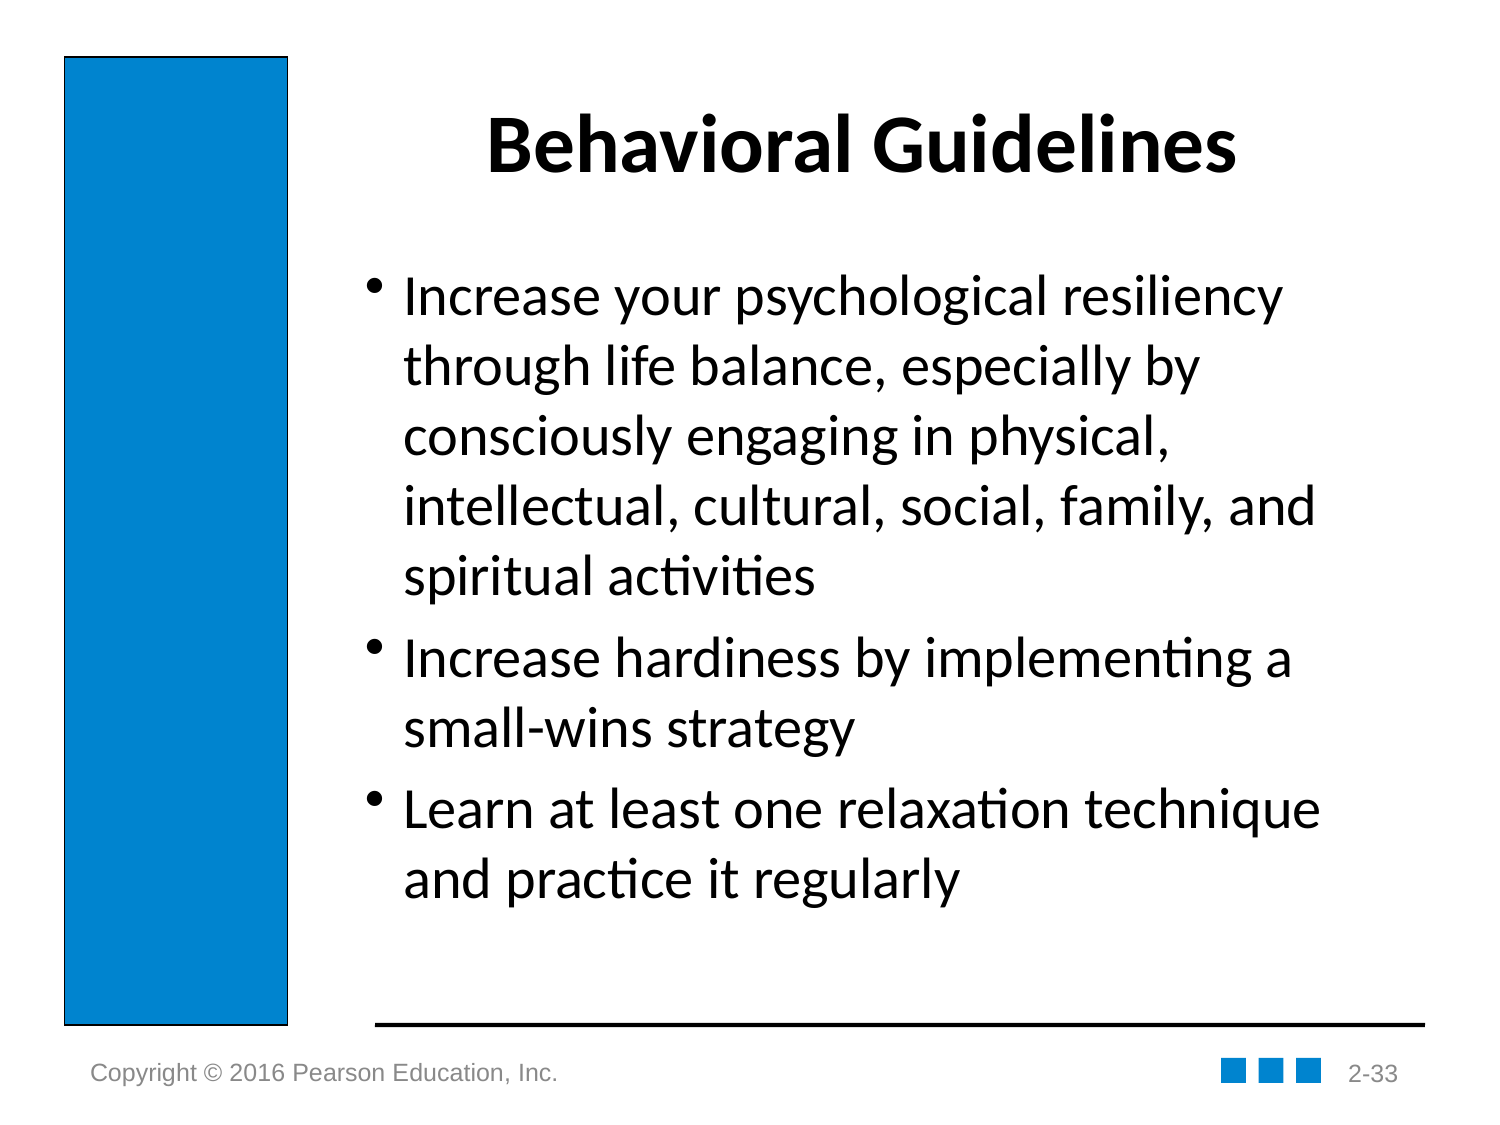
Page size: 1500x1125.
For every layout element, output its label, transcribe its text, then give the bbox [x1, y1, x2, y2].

text_box [1296, 1057, 1321, 1083]
title Behavioral Guidelines [300, 45, 1425, 233]
text_box 2-33 [1333, 1050, 1421, 1095]
text_box Increase your psychological resiliency through life balance, especially by consciously engaging in physical, intellectual, cultural, social, family, and spiritual activities Increase hardiness by implementing a small-wins strategy Learn at least one relaxation technique and practice it regularly [349, 249, 1388, 1025]
text_box [64, 56, 288, 1025]
text_box Copyright © 2016 Pearson Education, Inc. [75, 1055, 625, 1088]
text_box [1258, 1057, 1284, 1083]
text_box [1221, 1057, 1246, 1083]
